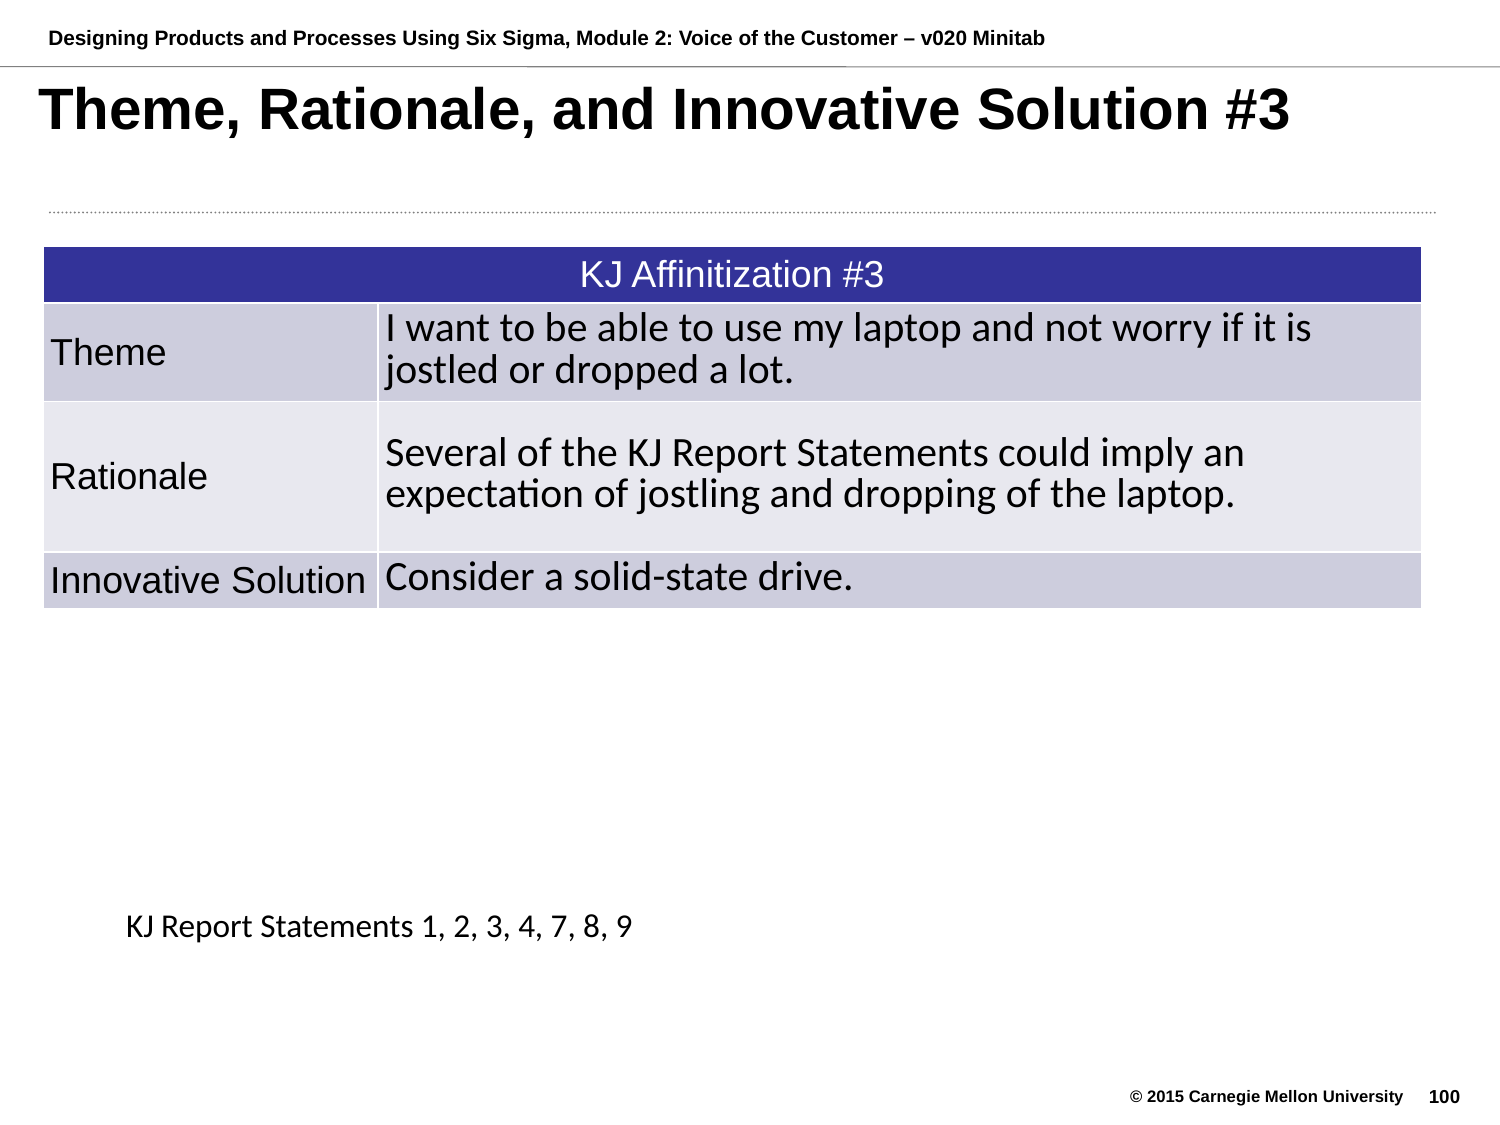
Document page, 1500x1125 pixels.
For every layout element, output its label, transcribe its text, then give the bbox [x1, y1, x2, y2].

title Theme, Rationale, and Innovative Solution #3 [38, 84, 1433, 148]
table_cell Consider a solid-state drive. [379, 553, 1421, 608]
table_cell Rationale [44, 402, 377, 551]
table_cell Several of the KJ Report Statements could imply an expectation of jostling and dropping of the laptop. [379, 402, 1421, 551]
text_box KJ Report Statements 1, 2, 3, 4, 7, 8, 9 [111, 896, 649, 952]
table_cell Innovative Solution [44, 553, 377, 608]
table_cell I want to be able to use my laptop and not worry if it is jostled or dropped a lot. [379, 304, 1421, 401]
table_header KJ Affinitization #3 [44, 247, 1421, 302]
table_cell Theme [44, 304, 377, 401]
